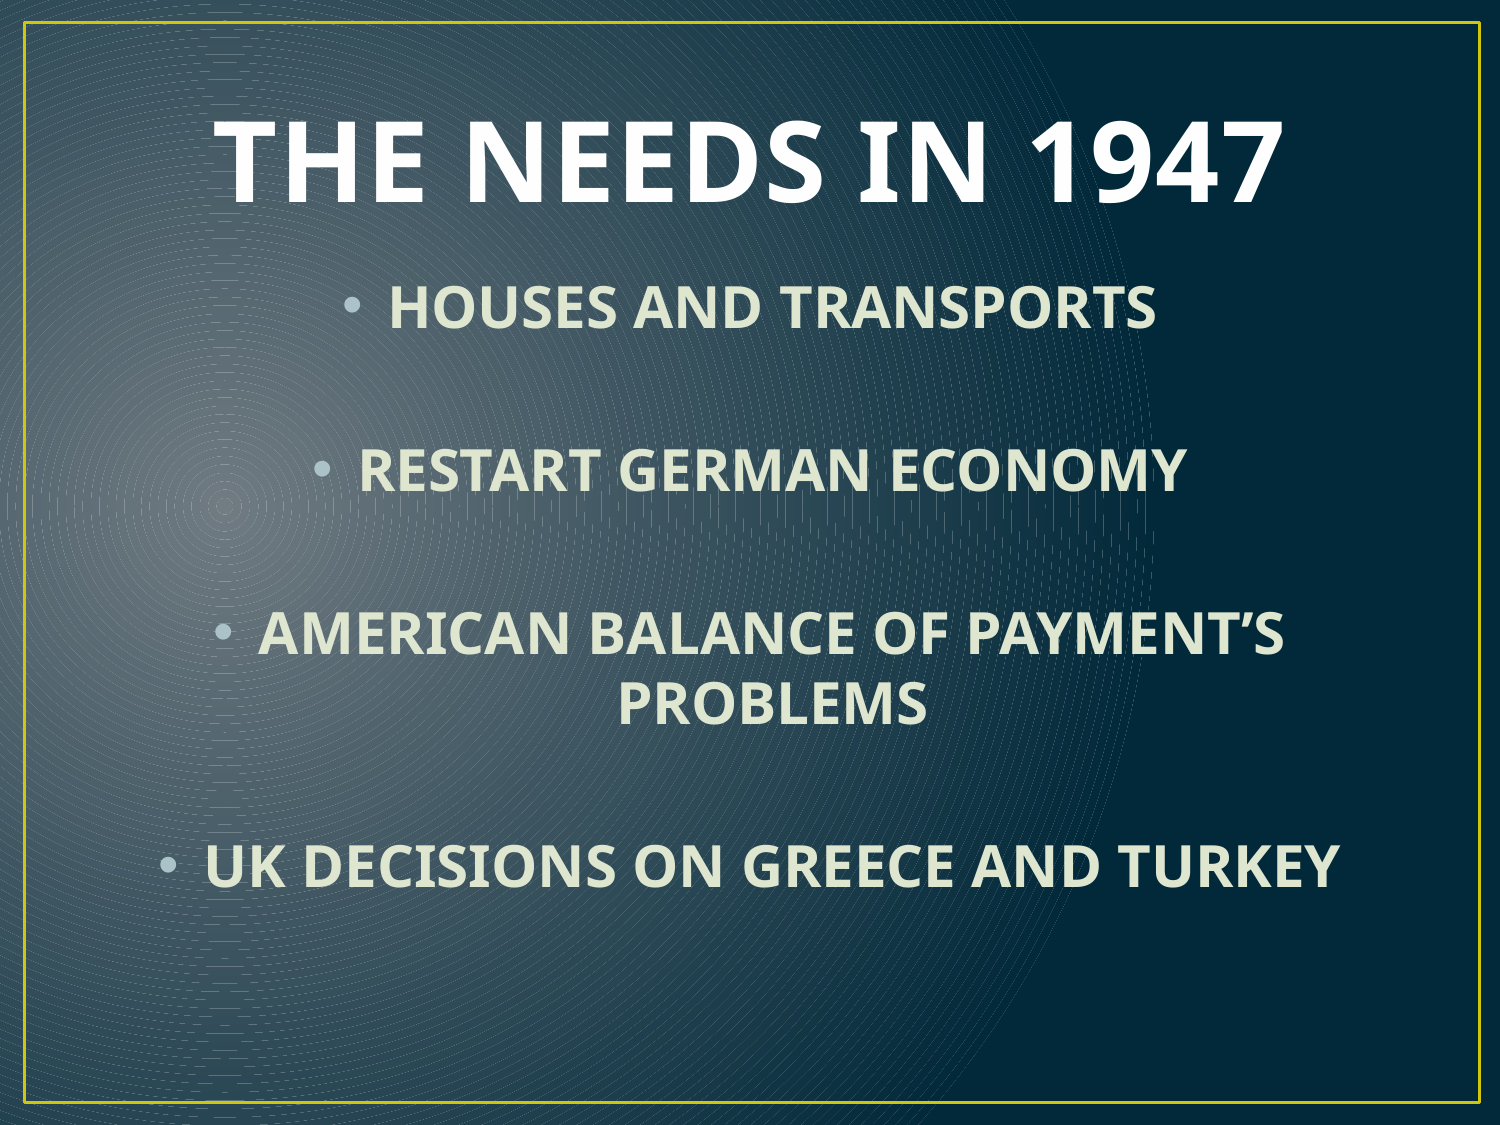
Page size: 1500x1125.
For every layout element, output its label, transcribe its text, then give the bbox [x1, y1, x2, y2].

title THE NEEDS IN 1947 [75, 45, 1425, 233]
list HOUSES AND TRANSPORTS RESTART GERMAN ECONOMY AMERICAN BALANCE OF PAYMENT’S PROBLEMS UK DECISIONS ON GREECE AND TURKEY [75, 262, 1425, 1005]
